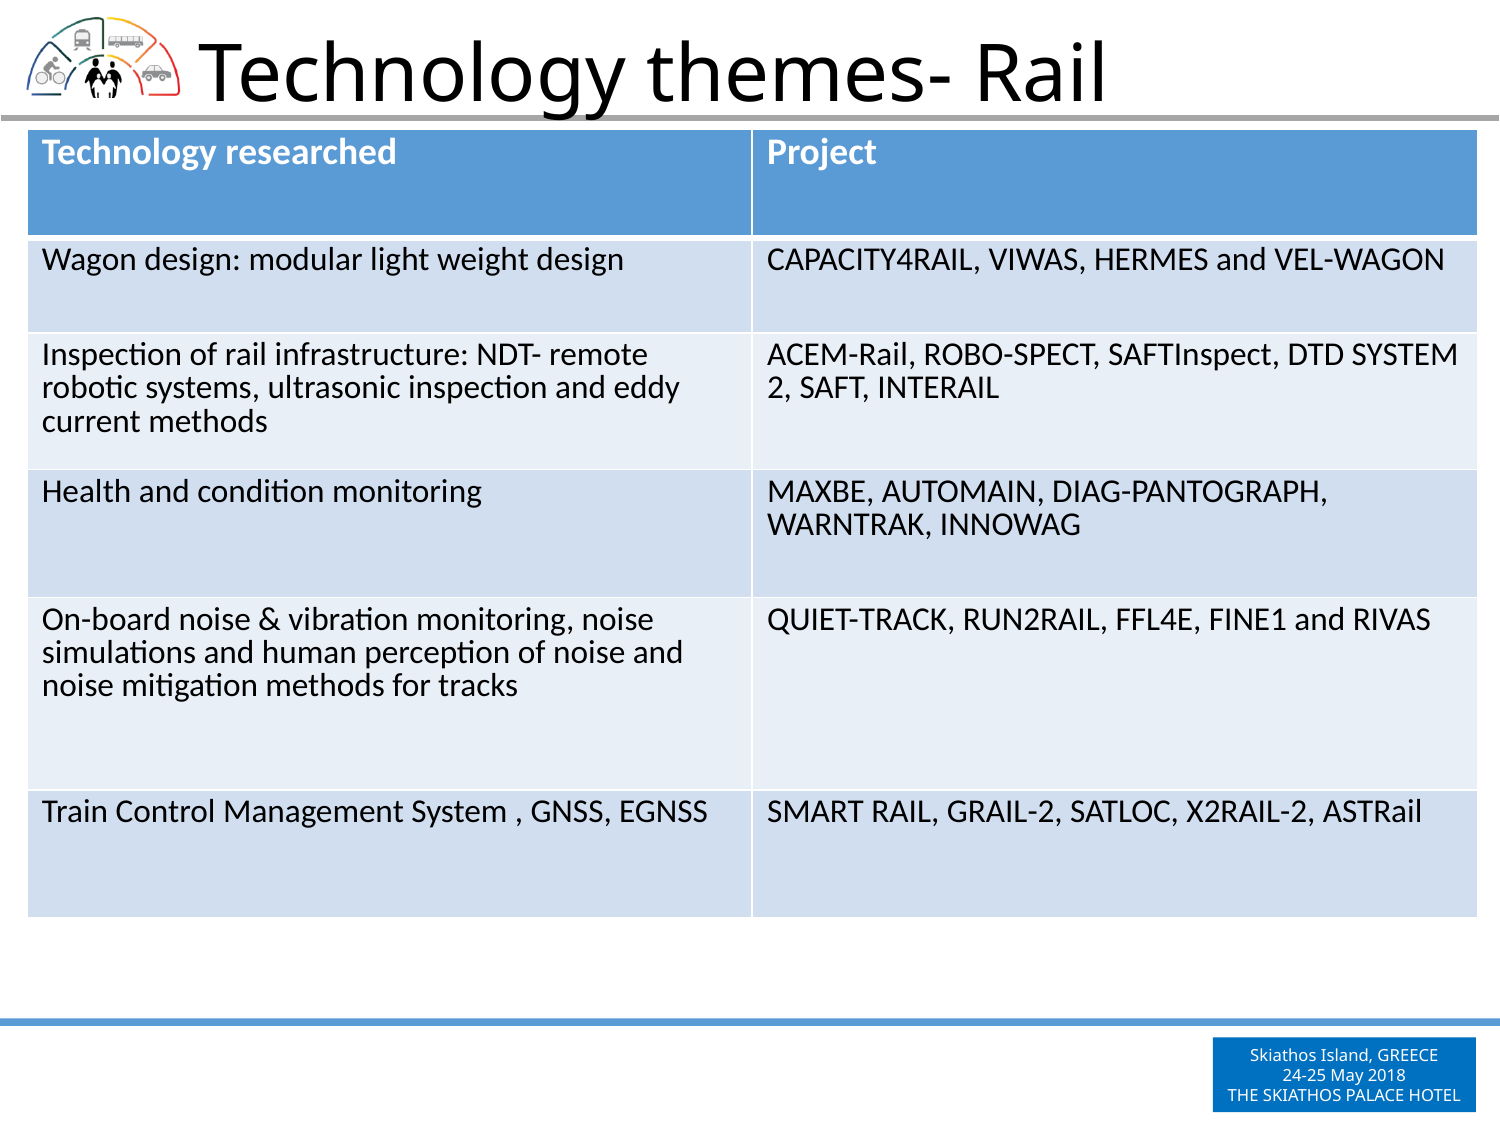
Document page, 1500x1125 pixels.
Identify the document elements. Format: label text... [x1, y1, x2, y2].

table_cell CAPACITY4RAIL, VIWAS, HERMES and VEL-WAGON [753, 241, 1477, 332]
table_cell On-board noise & vibration monitoring, noise simulations and human perception of noise and noise mitigation methods for tracks [28, 598, 751, 789]
table_header Technology researched [28, 130, 751, 235]
table_cell SMART RAIL, GRAIL-2, SATLOC, X2RAIL-2, ASTRail [753, 791, 1477, 917]
table_cell Train Control Management System , GNSS, EGNSS [28, 791, 751, 917]
table_cell MAXBE, AUTOMAIN, DIAG-PANTOGRAPH, WARNTRAK, INNOWAG [753, 470, 1477, 597]
table_cell ACEM-Rail, ROBO-SPECT, SAFTInspect, DTD SYSTEM 2, SAFT, INTERAIL [753, 334, 1477, 469]
table_cell Health and condition monitoring [28, 470, 751, 597]
picture [15, 12, 190, 108]
title Technology themes- Rail [183, 15, 1478, 128]
table_cell Wagon design: modular light weight design [28, 241, 751, 332]
table_header Project [753, 130, 1477, 235]
table_cell Inspection of rail infrastructure: NDT- remote robotic systems, ultrasonic inspection and eddy current methods [28, 334, 751, 469]
table_cell QUIET-TRACK, RUN2RAIL, FFL4E, FINE1 and RIVAS [753, 598, 1477, 789]
